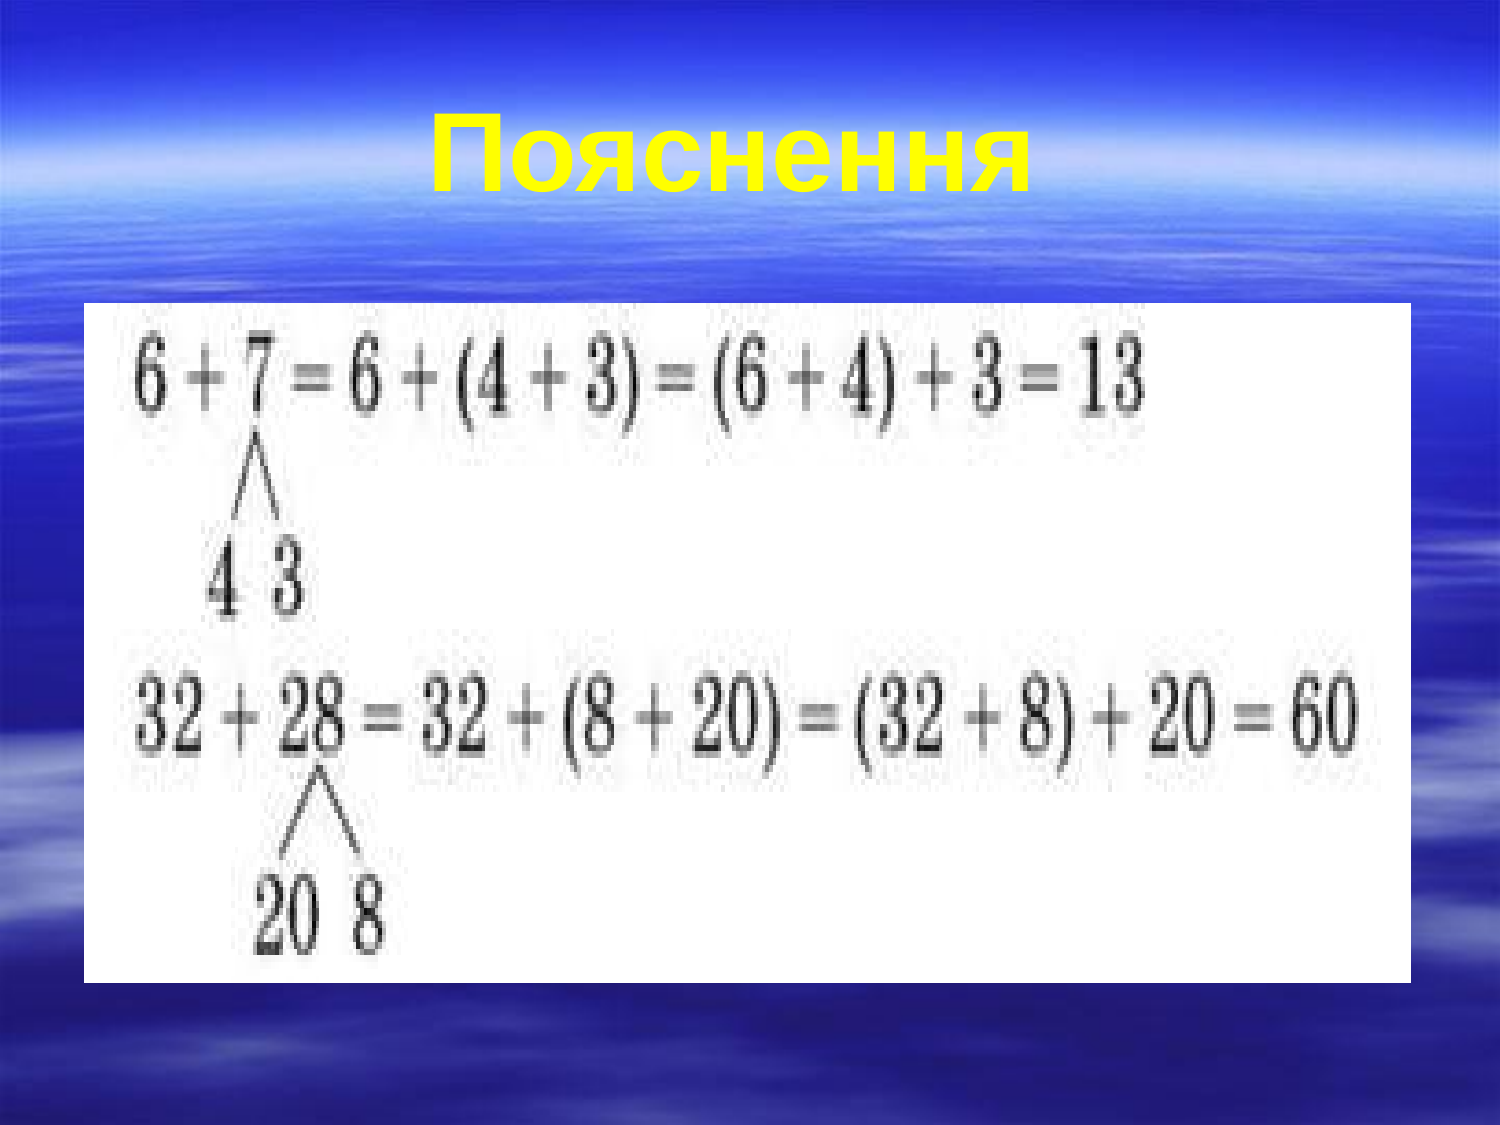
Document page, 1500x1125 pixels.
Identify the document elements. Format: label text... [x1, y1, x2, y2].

picture [0, 0, 1500, 1125]
title Пояснення [49, 37, 1446, 255]
